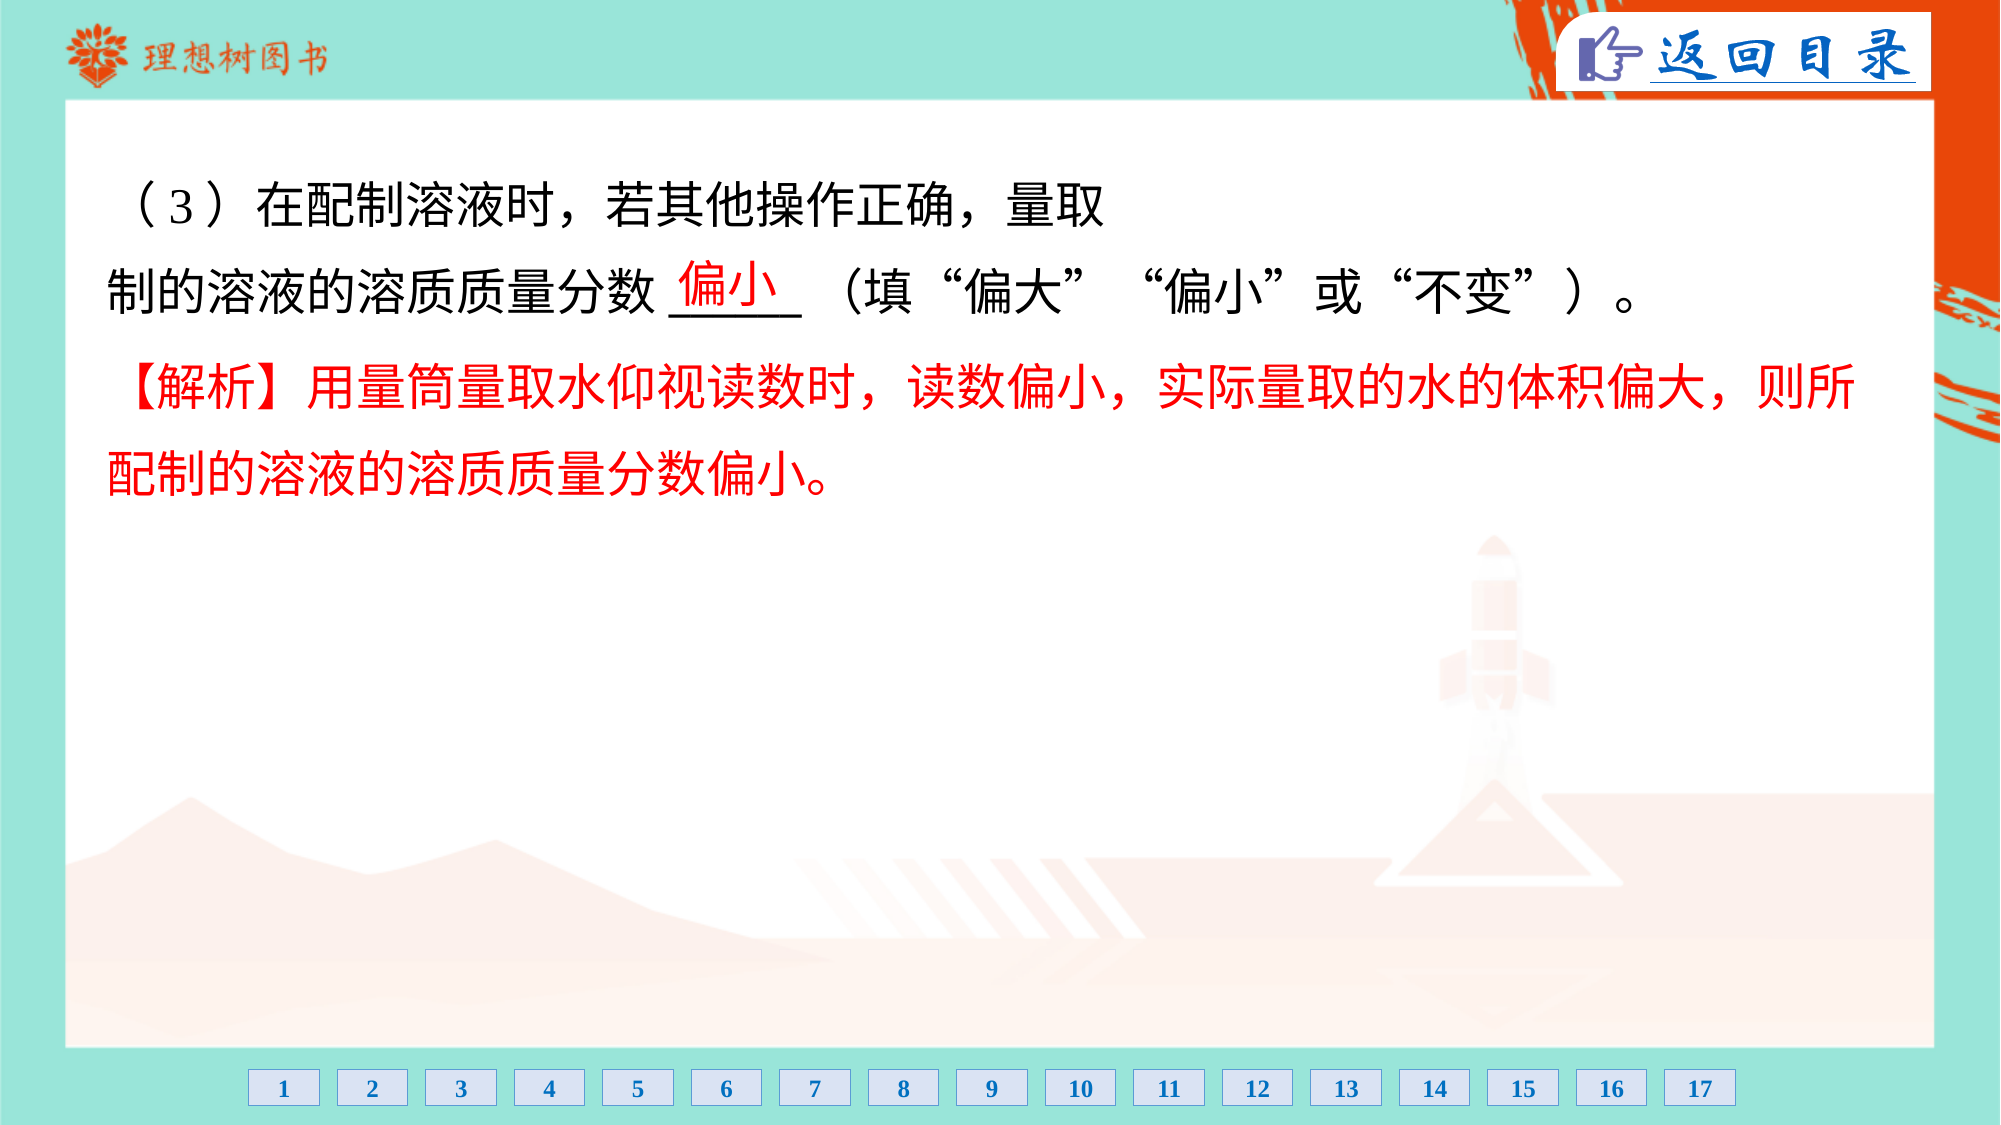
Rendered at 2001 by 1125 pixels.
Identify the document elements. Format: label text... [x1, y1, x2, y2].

text_box 【解析】用量筒量取水仰视读数时，读数偏小，实际量取的水的体积偏大，则所 配制的溶液的溶质质量分数偏小。 [106, 323, 1895, 493]
text_box 偏小 [659, 225, 796, 304]
picture [0, 0, 2000, 1125]
